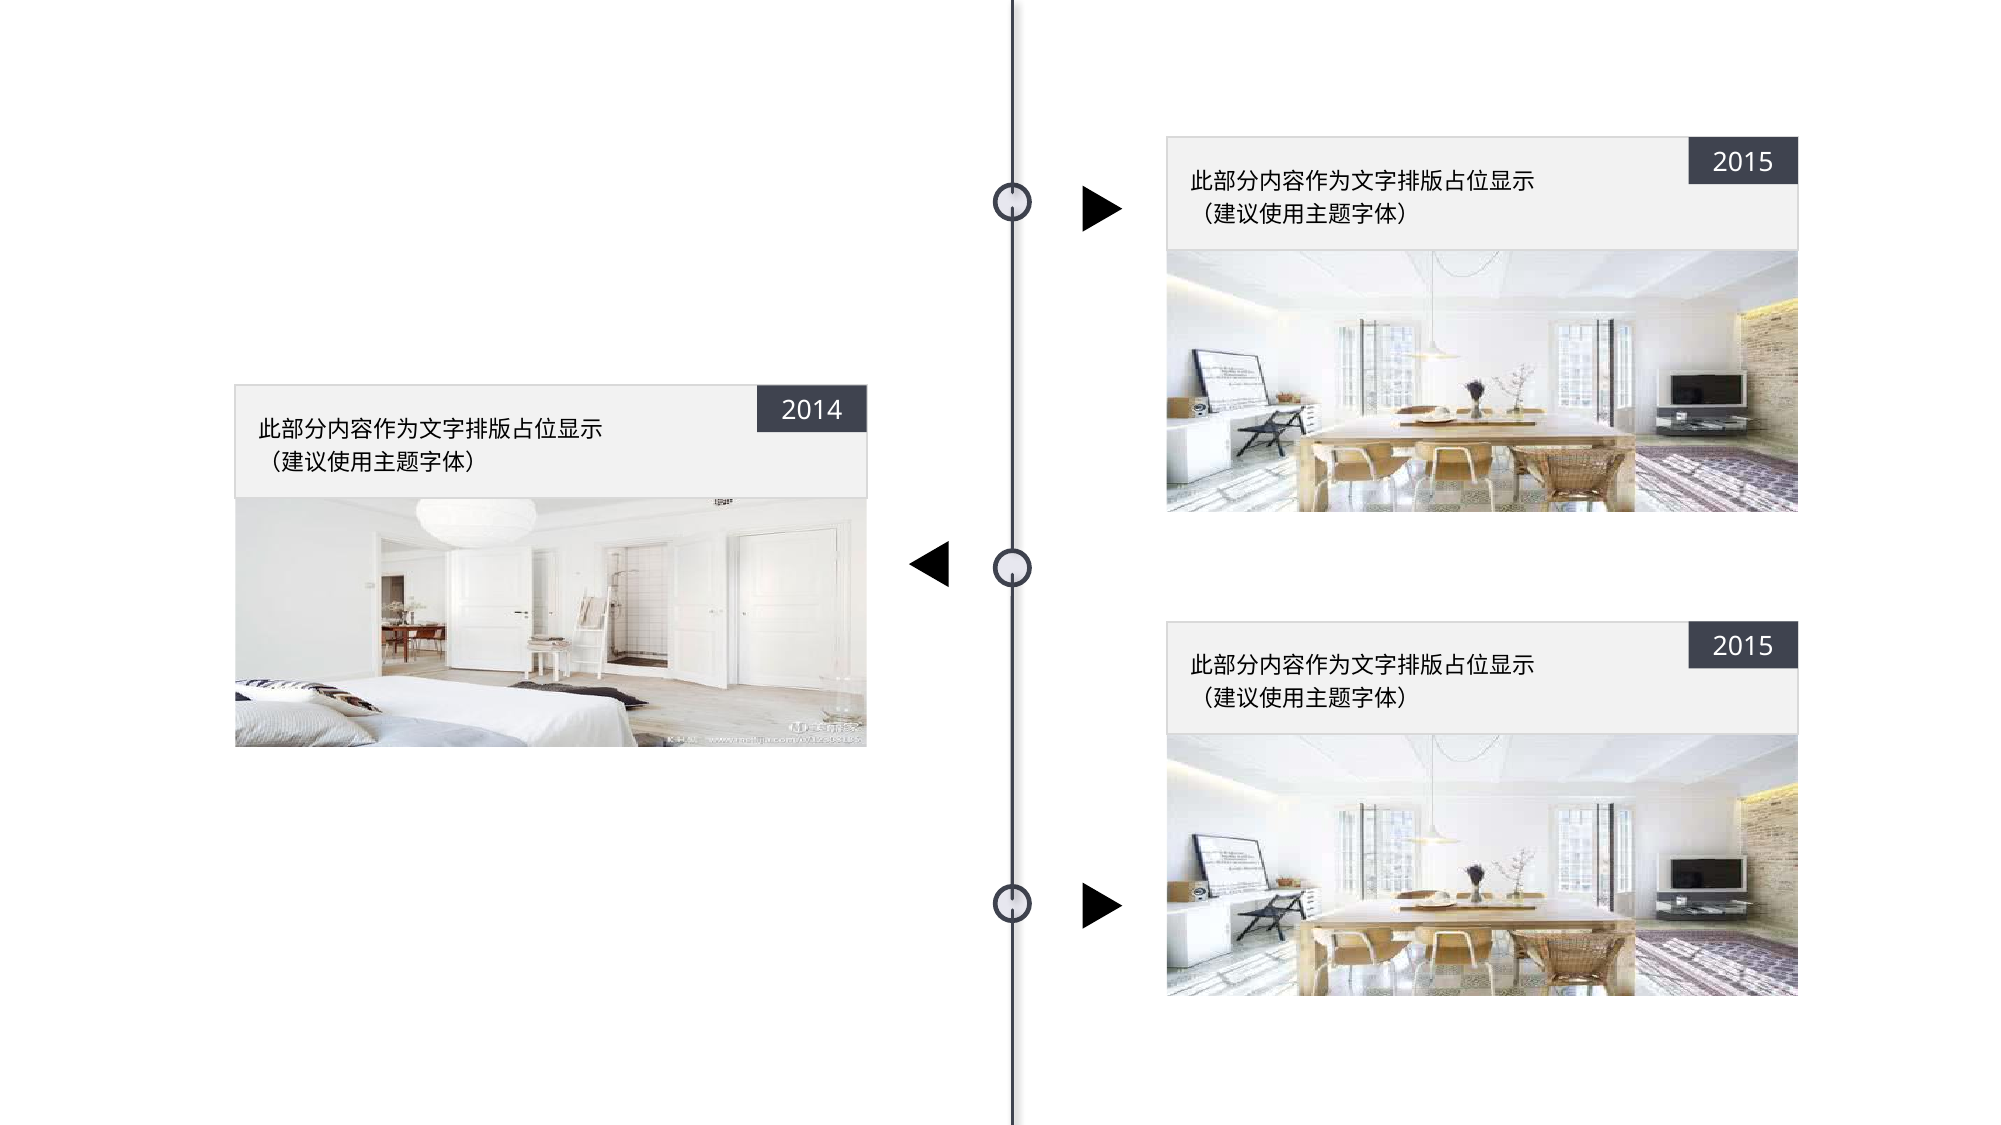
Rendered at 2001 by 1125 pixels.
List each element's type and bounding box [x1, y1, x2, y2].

text_box [1166, 137, 1798, 512]
text_box [994, 184, 1031, 220]
text_box [1081, 880, 1125, 931]
text_box [906, 539, 950, 589]
text_box [235, 385, 867, 747]
text_box [1081, 183, 1125, 234]
text_box [994, 550, 1031, 586]
text_box [1017, 888, 1031, 919]
text_box [1166, 621, 1798, 996]
text_box [994, 885, 1015, 922]
